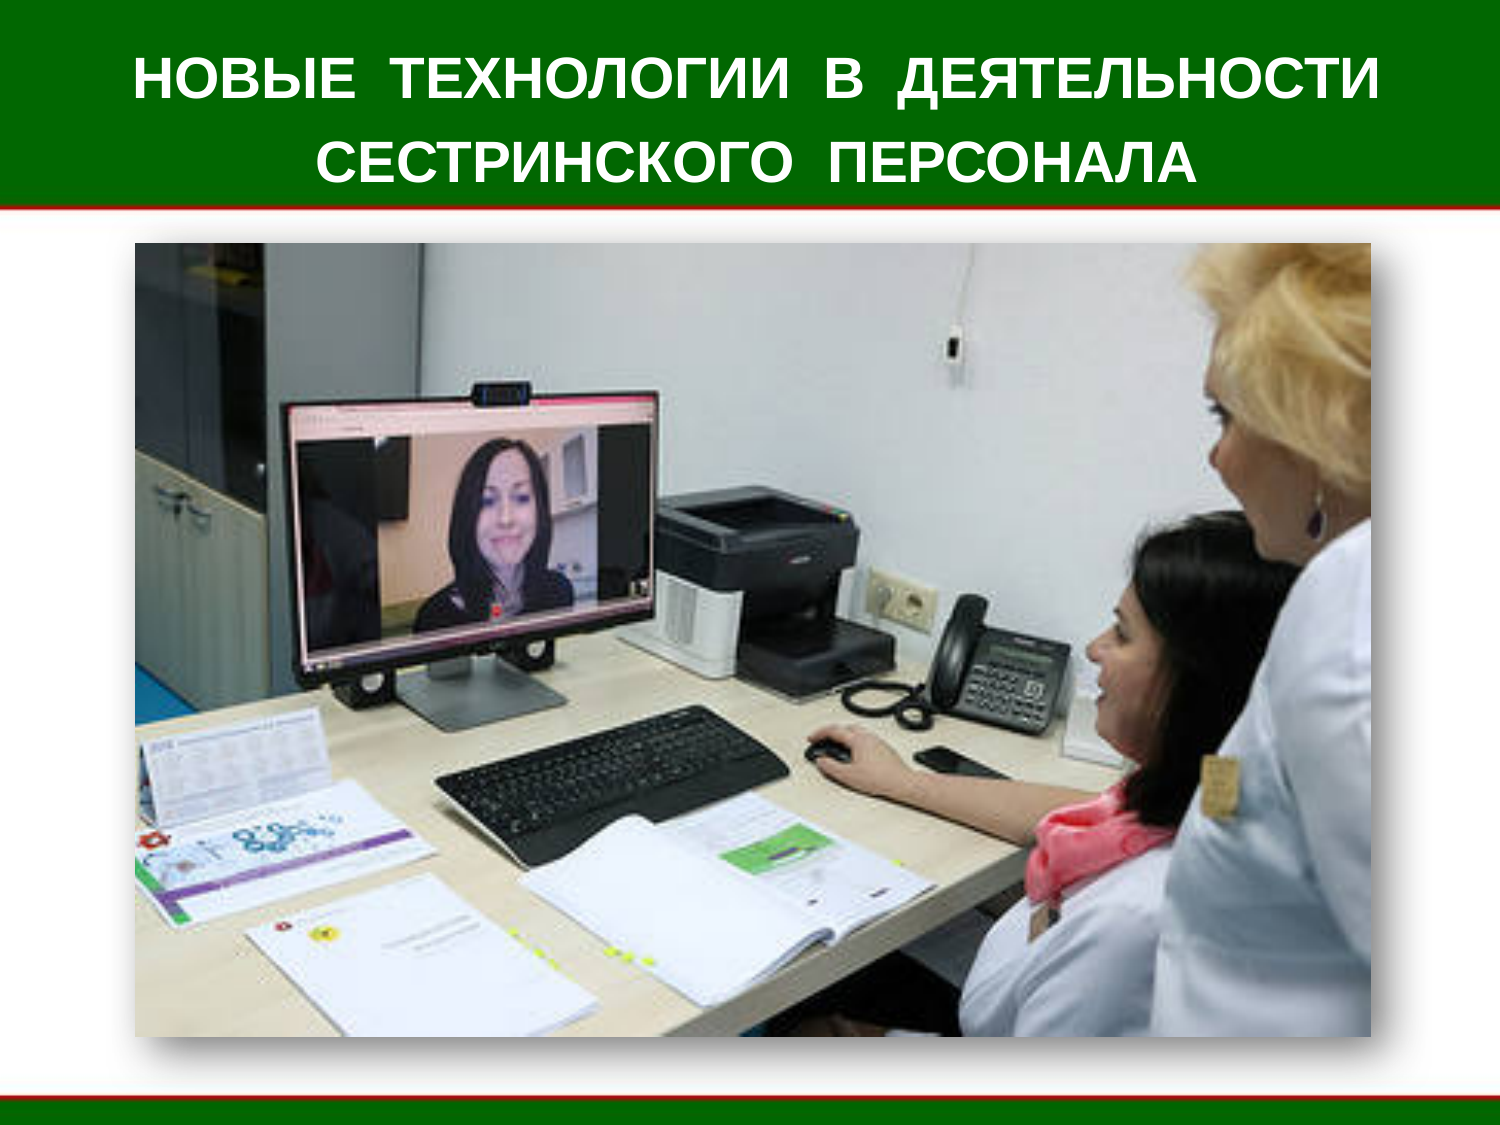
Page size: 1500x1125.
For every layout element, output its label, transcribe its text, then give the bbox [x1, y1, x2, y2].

text_box НОВЫЕ ТЕХНОЛОГИИ В ДЕЯТЕЛЬНОСТИ СЕСТРИНСКОГО ПЕРСОНАЛА [8, 19, 1500, 202]
picture [0, 0, 1500, 1125]
